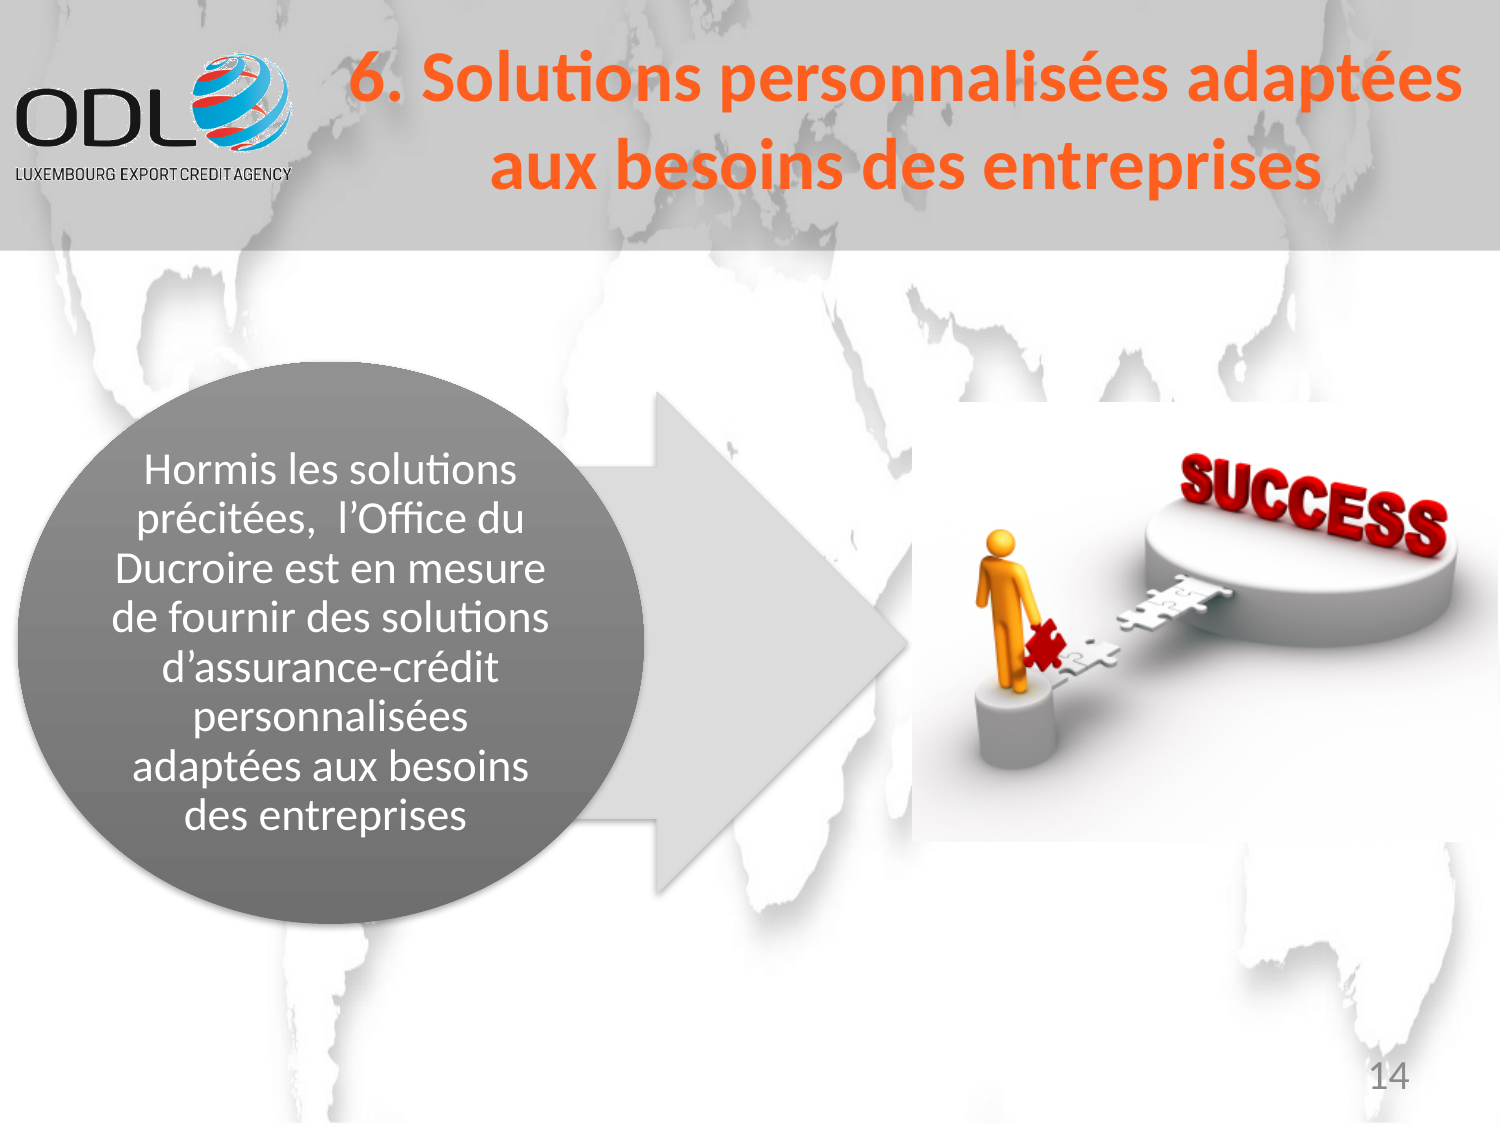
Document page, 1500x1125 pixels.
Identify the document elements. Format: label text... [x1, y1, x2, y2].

title 6. Solutions personnalisées adaptées aux besoins des entreprises [352, 0, 1500, 233]
picture [0, 0, 349, 240]
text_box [17, 262, 1471, 1024]
picture [912, 402, 1498, 842]
slide_number 14 [1074, 1042, 1425, 1103]
